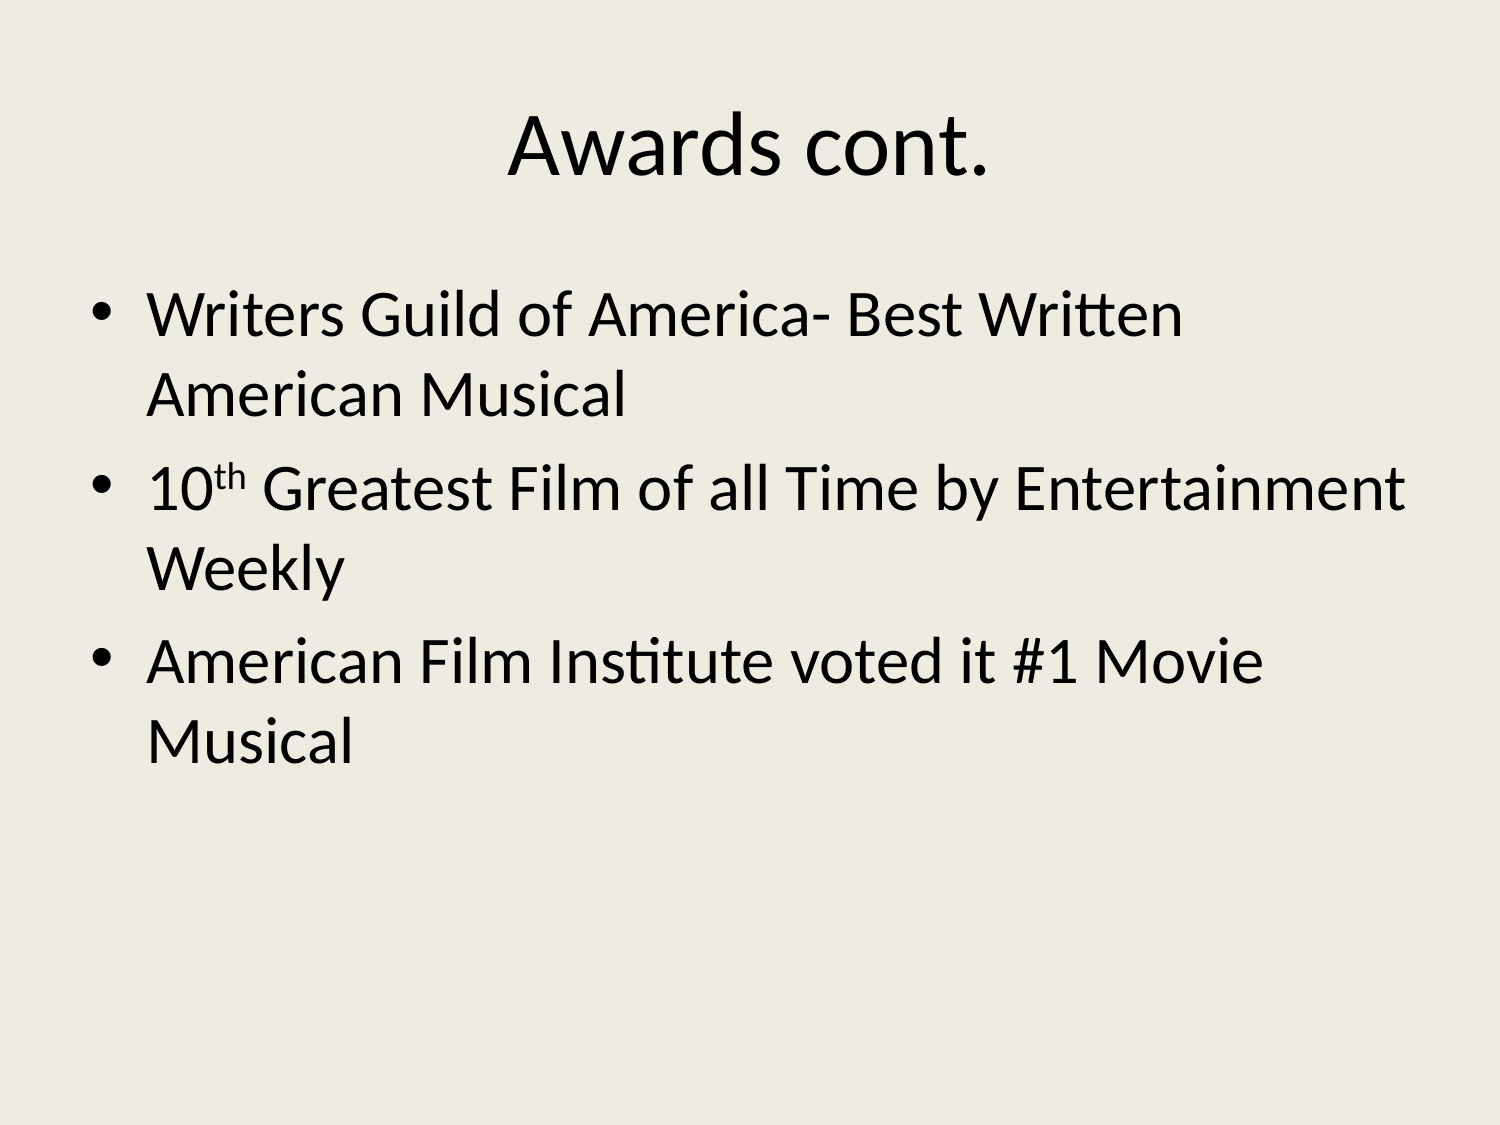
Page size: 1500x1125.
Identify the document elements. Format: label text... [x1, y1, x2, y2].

list Writers Guild of America- Best Written American Musical 10th Greatest Film of all Time by Entertainment Weekly American Film Institute voted it #1 Movie Musical [75, 262, 1425, 1005]
title Awards cont. [75, 45, 1425, 233]
